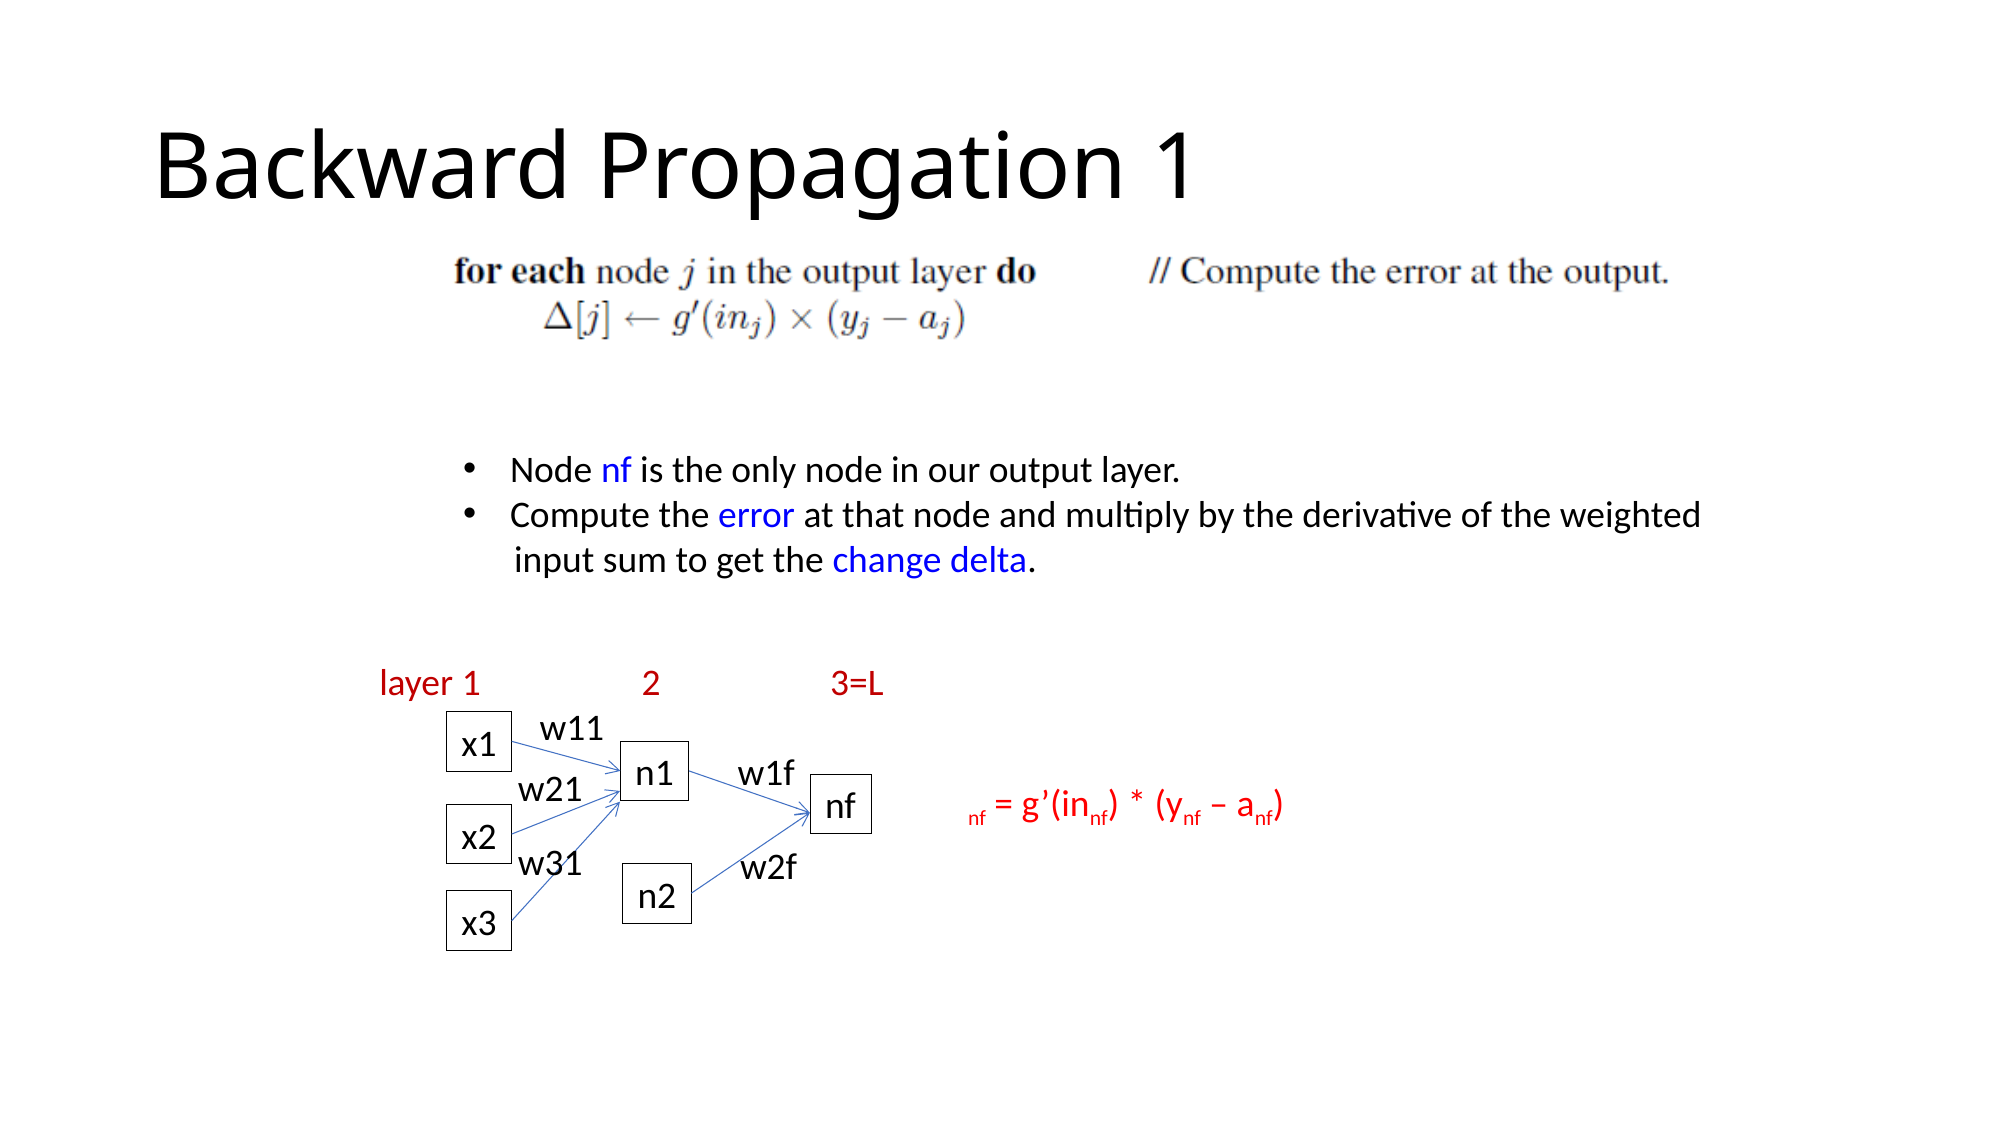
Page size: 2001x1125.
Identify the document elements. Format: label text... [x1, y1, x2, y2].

text_box x1 [446, 711, 512, 772]
text_box w11 [524, 695, 620, 741]
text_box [512, 741, 620, 772]
text_box Node nf is the only node in our output layer. Compute the error at that node and multiply by the derivative of the weighted input sum to get the change delta. [448, 437, 1718, 588]
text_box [691, 812, 810, 894]
text_box nf [810, 774, 872, 834]
text_box x3 [446, 890, 512, 951]
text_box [689, 771, 810, 813]
title Backward Propagation 1 [137, 59, 1863, 278]
text_box n1 [620, 741, 689, 801]
picture [249, 249, 1725, 345]
text_box w1f [723, 741, 810, 771]
text_box w31 [503, 830, 512, 891]
text_box n2 [622, 863, 692, 924]
text_box w2f [725, 834, 813, 895]
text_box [512, 835, 620, 922]
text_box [512, 790, 620, 835]
text_box w21 [503, 756, 598, 817]
text_box x2 [446, 804, 512, 864]
text_box layer 1 2 3=L [364, 650, 900, 711]
